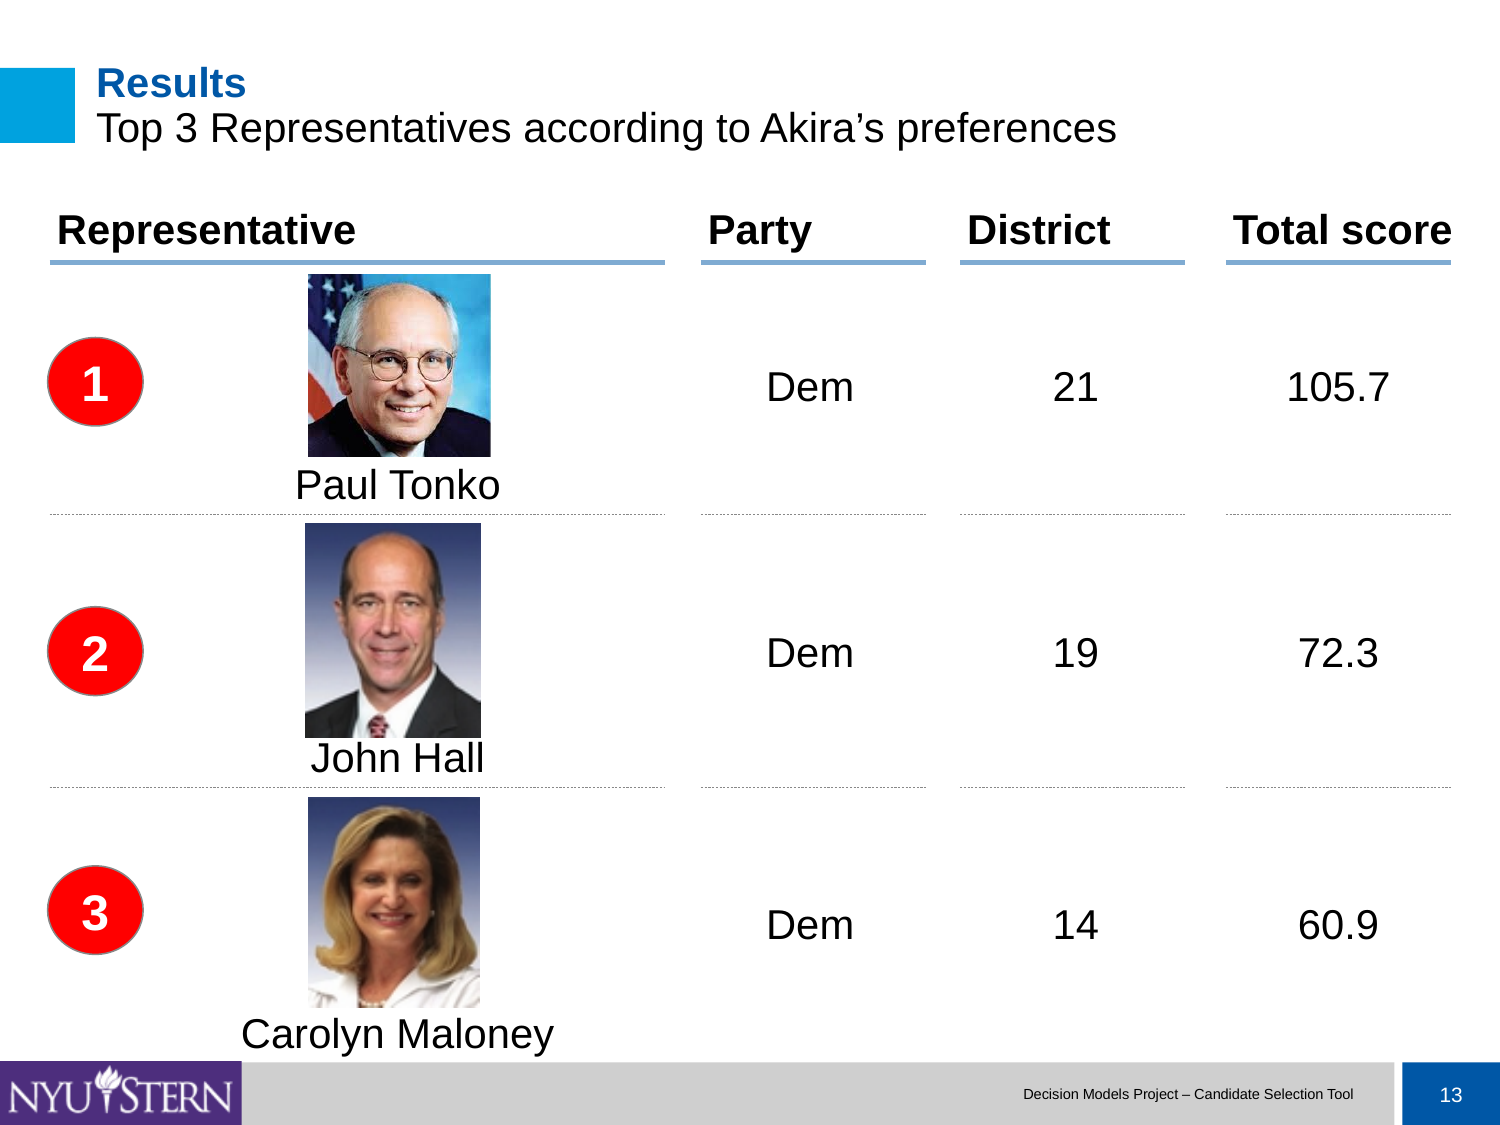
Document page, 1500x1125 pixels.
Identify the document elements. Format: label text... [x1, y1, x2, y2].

text_box Dem [669, 617, 935, 683]
text_box 60.9 [1217, 890, 1480, 956]
text_box 21 [935, 352, 1217, 417]
picture [0, 1061, 242, 1125]
title Results Top 3 Representatives according to Akira’s preferences [95, 60, 1261, 162]
text_box Dem [669, 890, 935, 956]
text_box District [952, 195, 1160, 260]
text_box 3 [47, 865, 144, 955]
text_box Dem [669, 352, 935, 417]
text_box John Hall [205, 723, 590, 786]
text_box 14 [935, 890, 1217, 956]
text_box Representative [42, 195, 426, 260]
picture [305, 523, 481, 739]
text_box 2 [47, 606, 144, 696]
text_box Total score [1218, 195, 1500, 260]
text_box Paul Tonko [205, 450, 590, 513]
picture [307, 797, 480, 1009]
text_box Carolyn Maloney [205, 999, 590, 1065]
text_box 1 [47, 337, 144, 426]
picture [308, 274, 492, 457]
text_box 105.7 [1217, 352, 1480, 417]
text_box Party [693, 195, 900, 260]
text_box 72.3 [1217, 617, 1480, 683]
text_box 19 [935, 617, 1217, 683]
